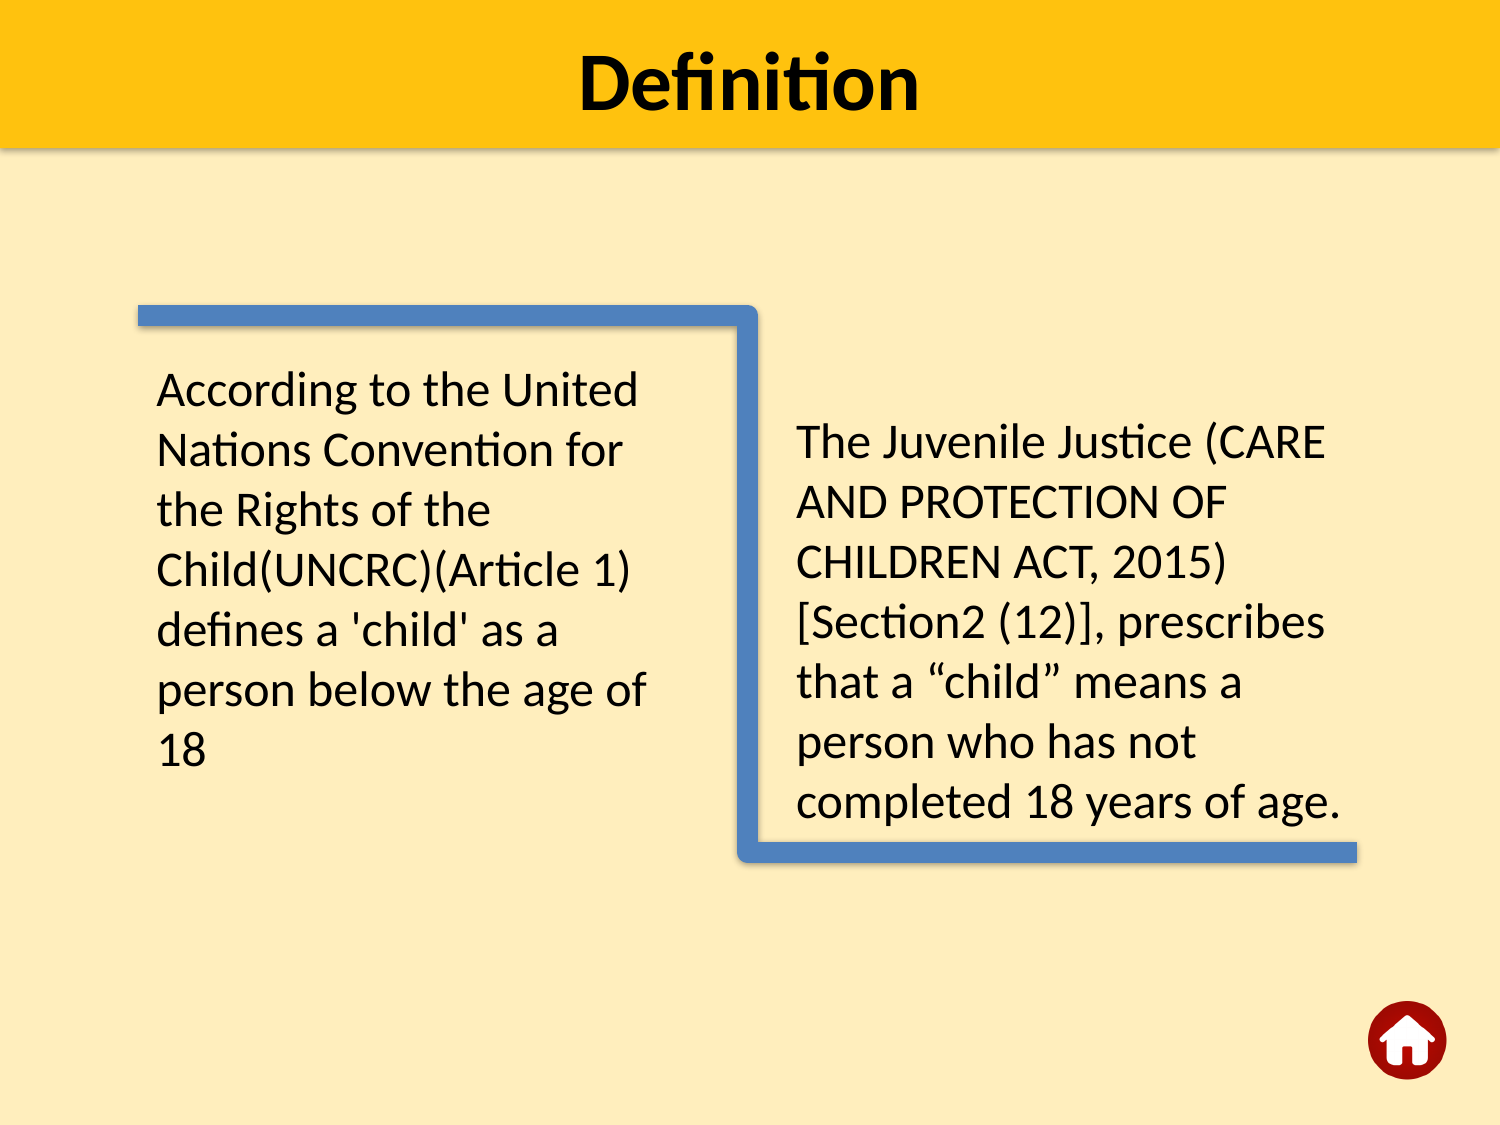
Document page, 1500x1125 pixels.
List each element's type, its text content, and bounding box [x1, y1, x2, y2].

picture [1359, 992, 1455, 1088]
title Definition [0, 20, 1500, 113]
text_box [138, 315, 1358, 853]
